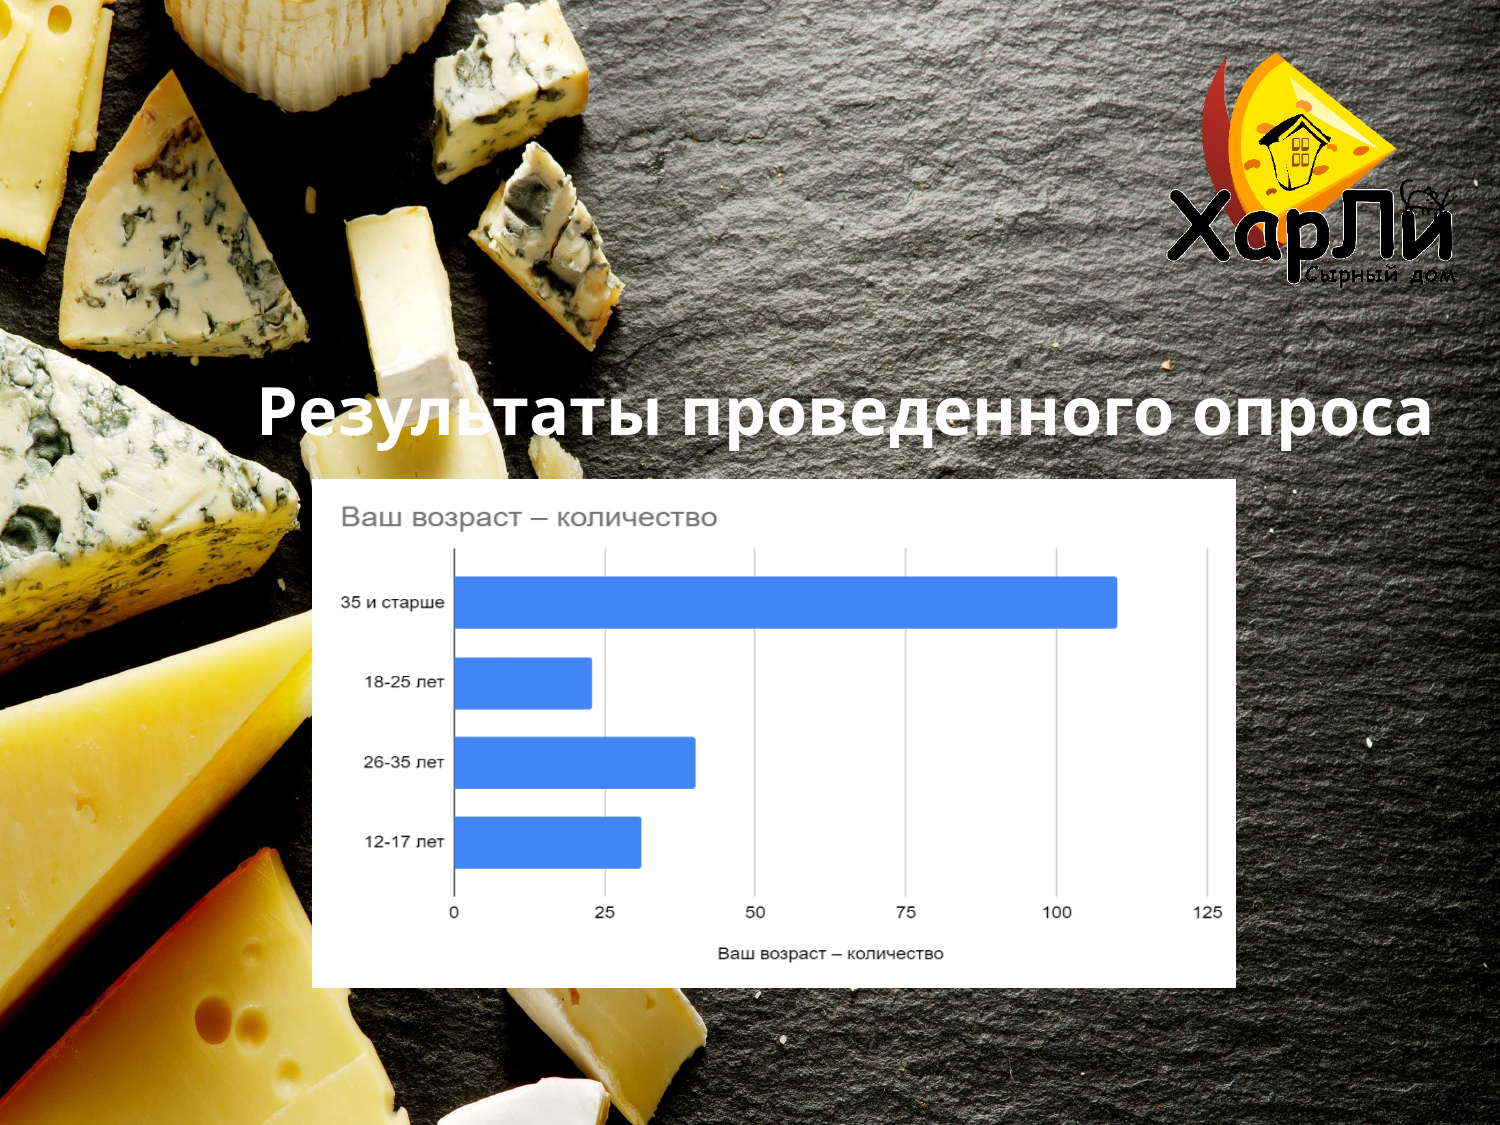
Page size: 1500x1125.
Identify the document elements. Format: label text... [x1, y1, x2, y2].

picture [0, 0, 1500, 1125]
text_box Результаты проведенного опроса [242, 361, 1471, 457]
